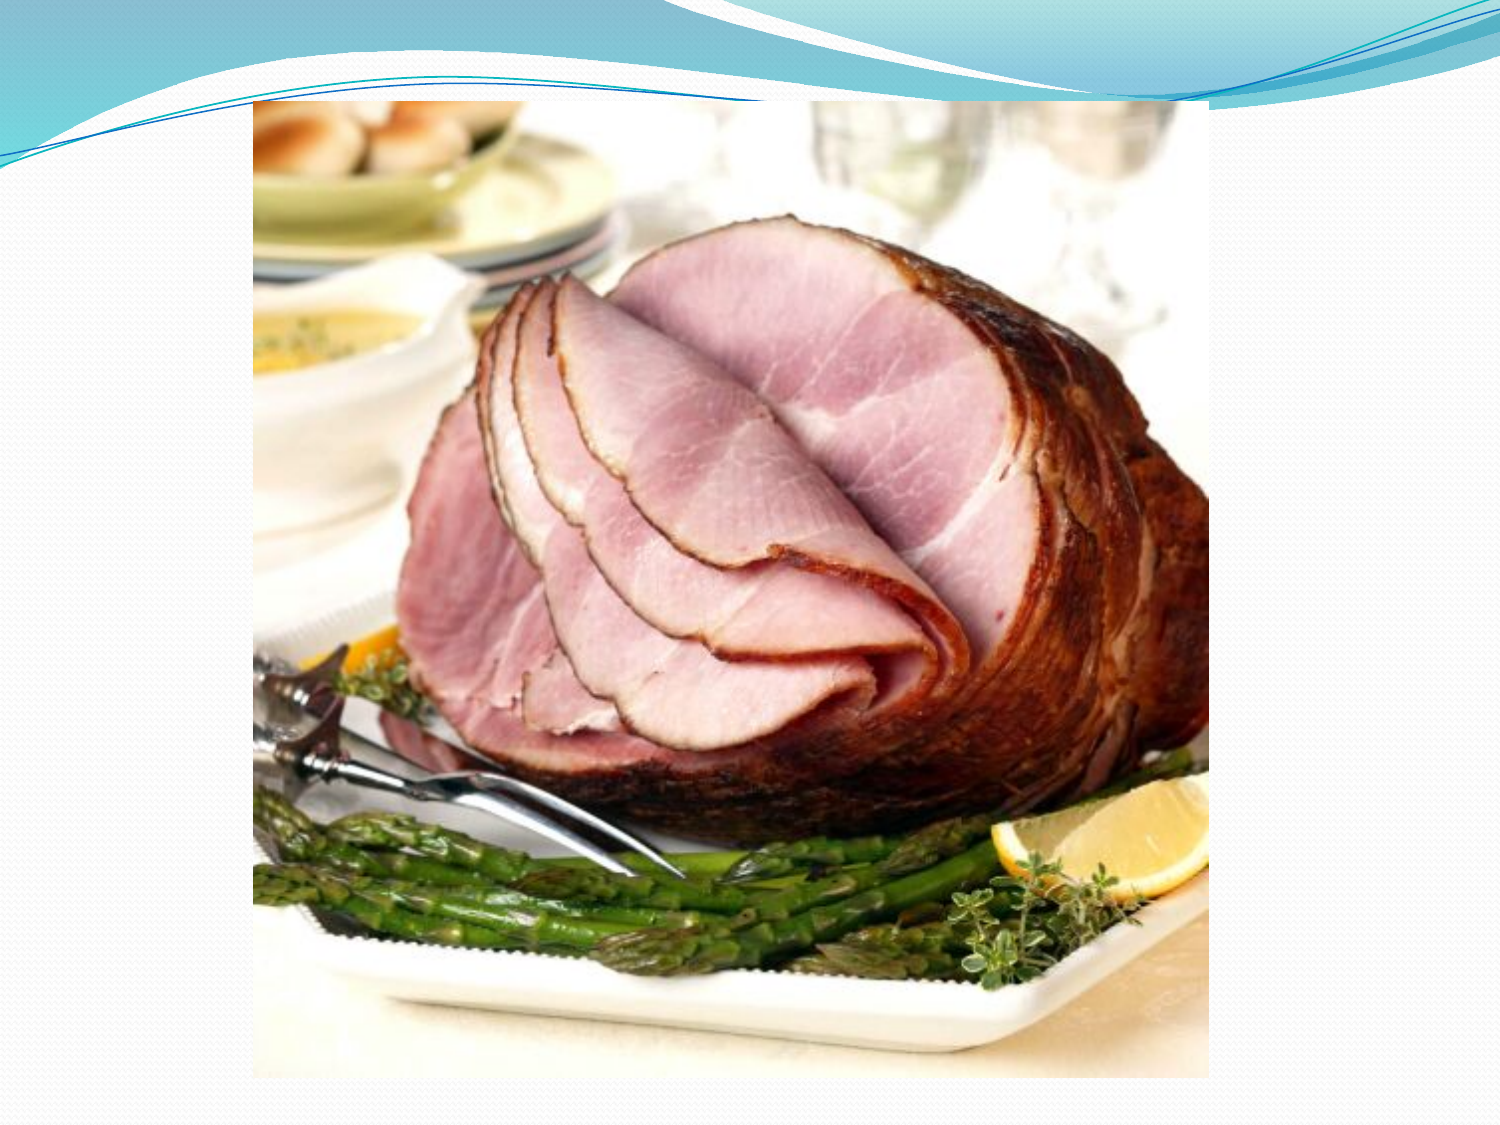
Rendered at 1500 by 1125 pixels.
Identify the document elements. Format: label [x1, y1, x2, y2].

list [253, 101, 1209, 1079]
